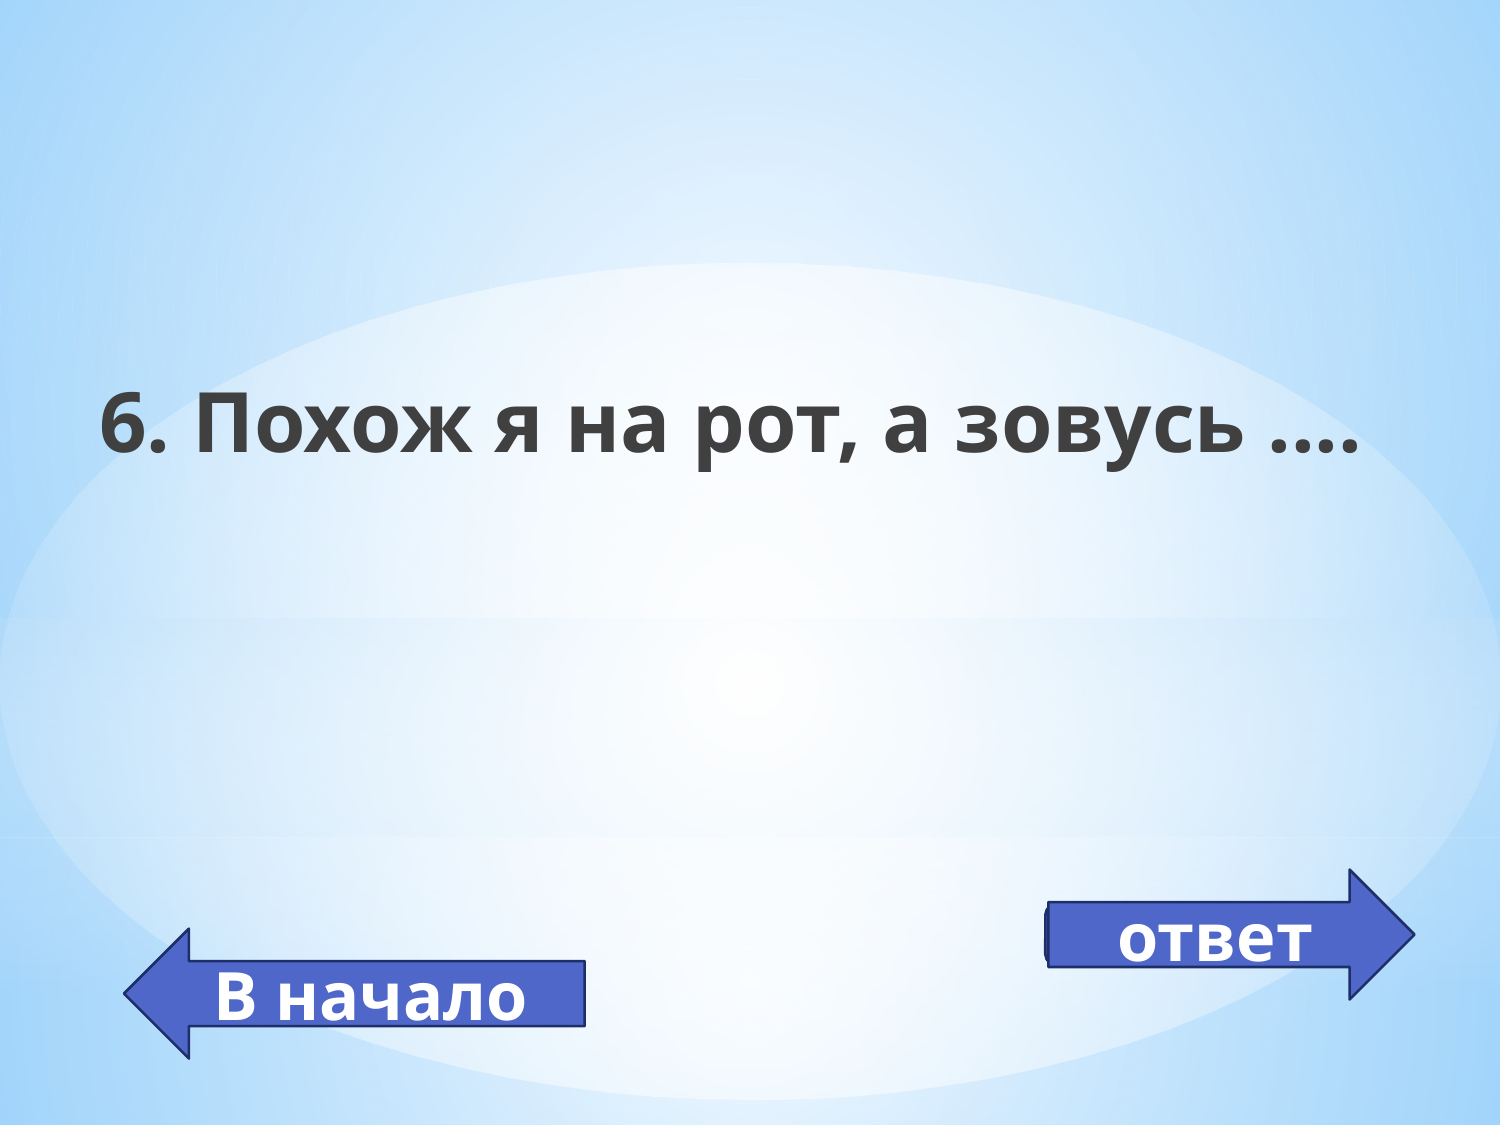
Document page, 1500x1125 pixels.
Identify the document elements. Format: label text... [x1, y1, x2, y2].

text_box [1047, 868, 1418, 1001]
text_box В начало [123, 927, 586, 1060]
list 6. Похож я на рот, а зовусь .... [76, 361, 1388, 557]
text_box дисковод [1043, 907, 1047, 962]
